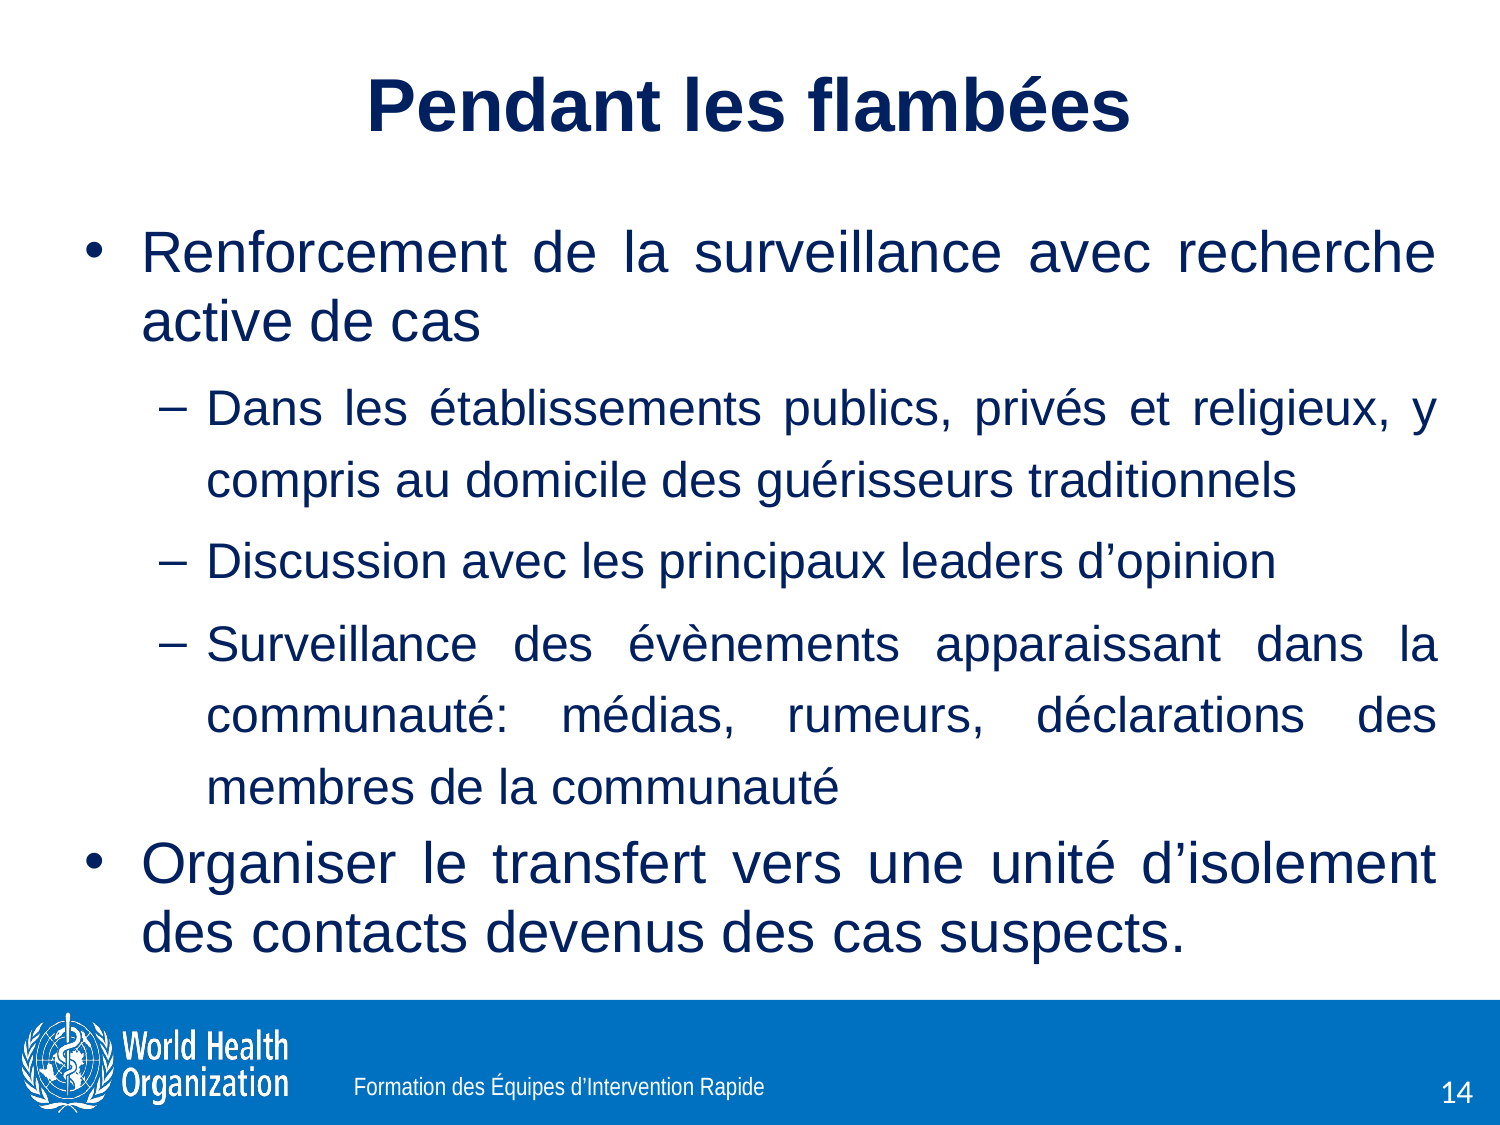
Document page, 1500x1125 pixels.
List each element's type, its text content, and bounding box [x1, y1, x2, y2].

list Renforcement de la surveillance avec recherche active de cas Dans les établissements publics, privés et religieux, y compris au domicile des guérisseurs traditionnels Discussion avec les principaux leaders d’opinion Surveillance des évènements apparaissant dans la communauté: médias, rumeurs, déclarations des membres de la communauté Organiser le transfert vers une unité d’isolement des contacts devenus des cas suspects. [69, 208, 1454, 929]
picture [21, 1012, 288, 1113]
text_box Pendant les flambées [46, 7, 1454, 197]
